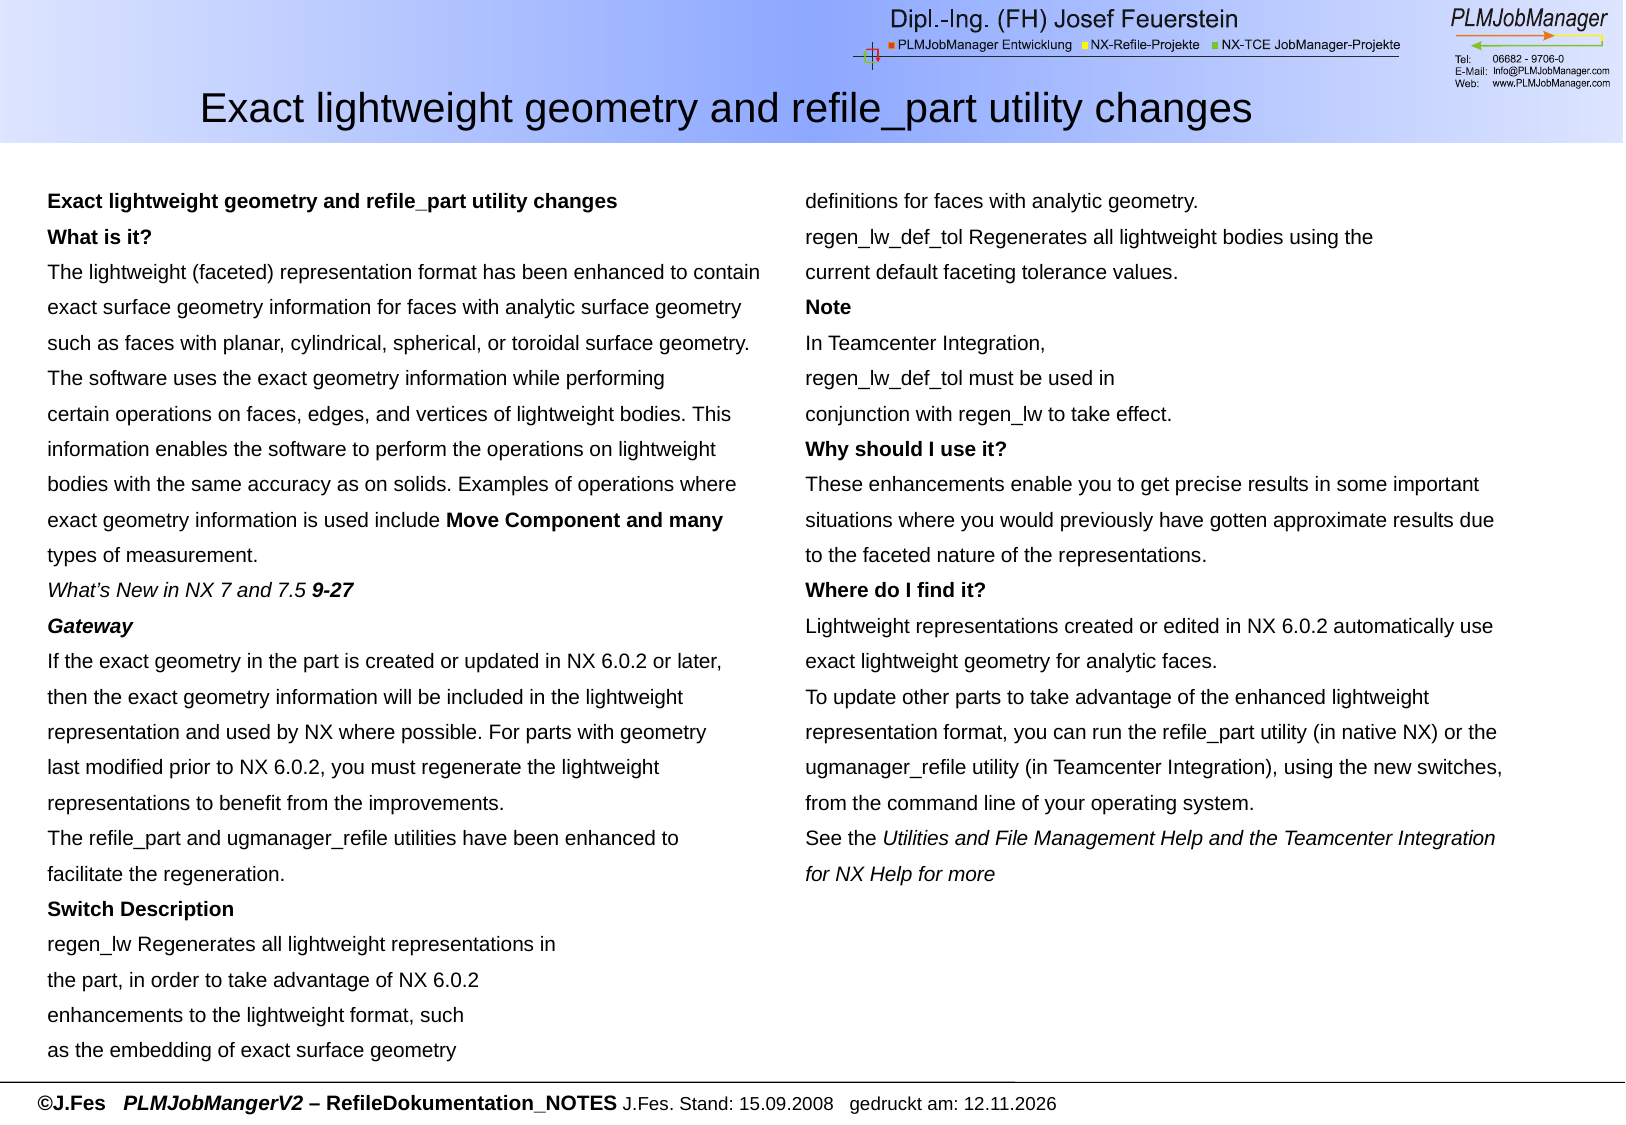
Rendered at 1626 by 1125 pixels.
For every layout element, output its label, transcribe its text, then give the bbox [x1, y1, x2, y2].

title Exact lightweight geometry and refile_part utility changes [183, 72, 1430, 138]
text_box Exact lightweight geometry and refile_part utility changes What is it? The lightweight (faceted) representation format has been enhanced to contain exact surface geometry information for faces with analytic surface geometry such as faces with planar, cylindrical, spherical, or toroidal surface geometry. The software uses the exact geometry information while performing certain operations on faces, edges, and vertices of lightweight bodies. This information enables the software to perform the operations on lightweight bodies with the same accuracy as on solids. Examples of operations where exact geometry information is used include Move Component and many types of measurement. What’s New in NX 7 and 7.5 9-27 Gateway If the exact geometry in the part is created or updated in NX 6.0.2 or later, then the exact geometry information will be included in the lightweight representation and used by NX where possible. For parts with geometry last modified prior to NX 6.0.2, you must regenerate the lightweight representations to benefit from the improvements. The refile_part and ugmanager_refile utilities have been enhanced to facilitate the regeneration. Switch Description regen_lw Regenerates all lightweight representations in the part, in order to take advantage of NX 6.0.2 enhancements to the lightweight format, such as the embedding of exact surface geometry definitions for faces with analytic geometry. regen_lw_def_tol Regenerates all lightweight bodies using the current default faceting tolerance values. Note In Teamcenter Integration, regen_lw_def_tol must be used in conjunction with regen_lw to take effect. Why should I use it? These enhancements enable you to get precise results in some important situations where you would previously have gotten approximate results due to the faceted nature of the representations. Where do I find it? Lightweight representations created or edited in NX 6.0.2 automatically use exact lightweight geometry for analytic faces. To update other parts to take advantage of the enhanced lightweight representation format, you can run the refile_part utility (in native NX) or the ugmanager_refile utility (in Teamcenter Integration), using the new switches, from the command line of your operating system. See the Utilities and File Management Help and the Teamcenter Integration for NX Help for more [32, 180, 1579, 1099]
